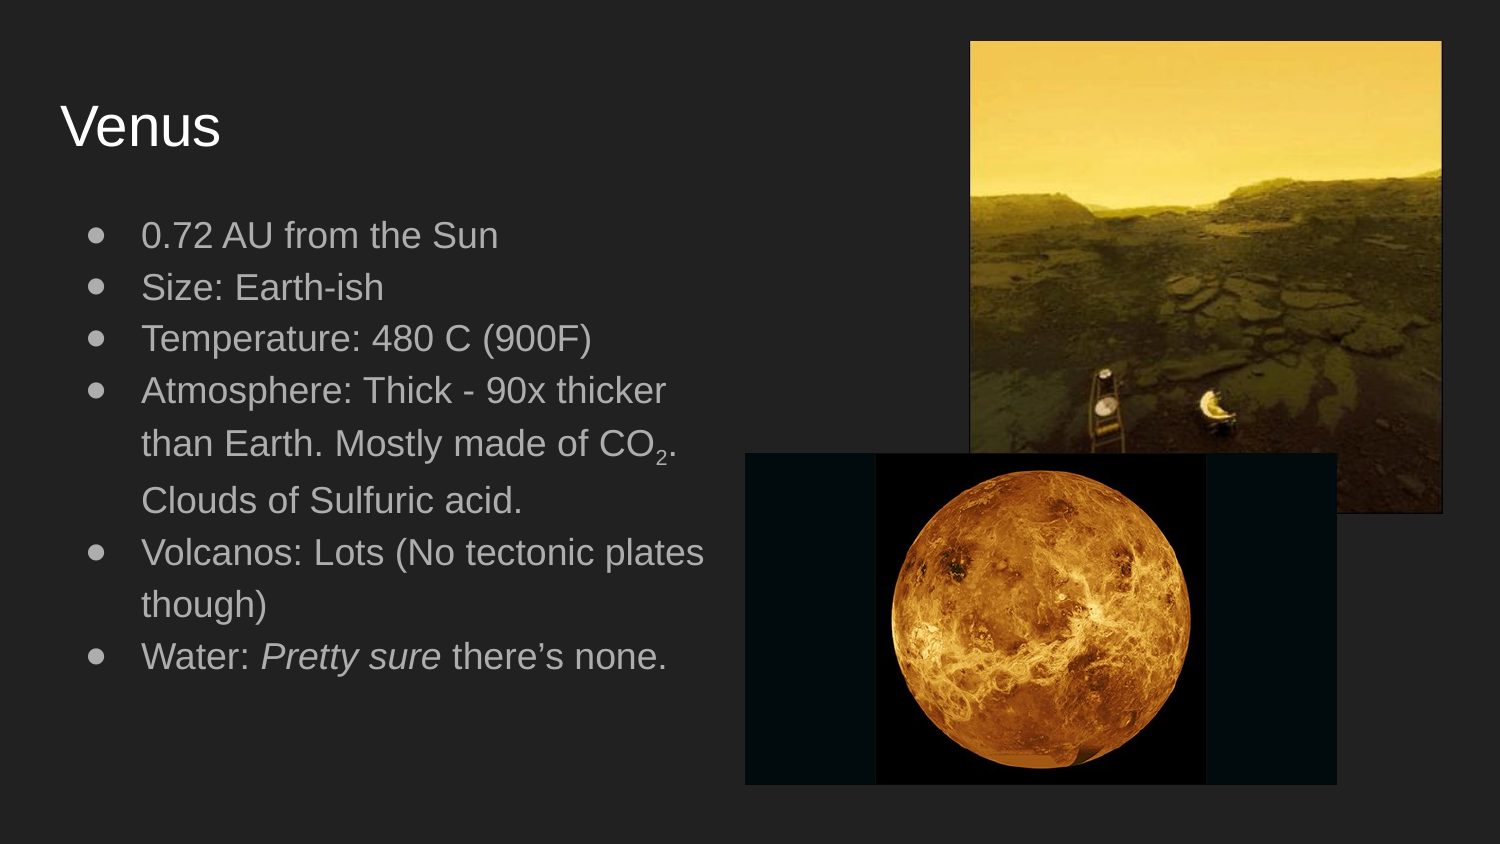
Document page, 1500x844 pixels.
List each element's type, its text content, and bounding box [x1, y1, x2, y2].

list 0.72 AU from the Sun Size: Earth-ish Temperature: 480 C (900F) Atmosphere: Thick - 90x thicker than Earth. Mostly made of CO2. Clouds of Sulfuric acid. Volcanos: Lots (No tectonic plates though) Water: Pretty sure there’s none. [51, 189, 732, 750]
picture [745, 41, 1443, 785]
title Venus [45, 72, 964, 167]
